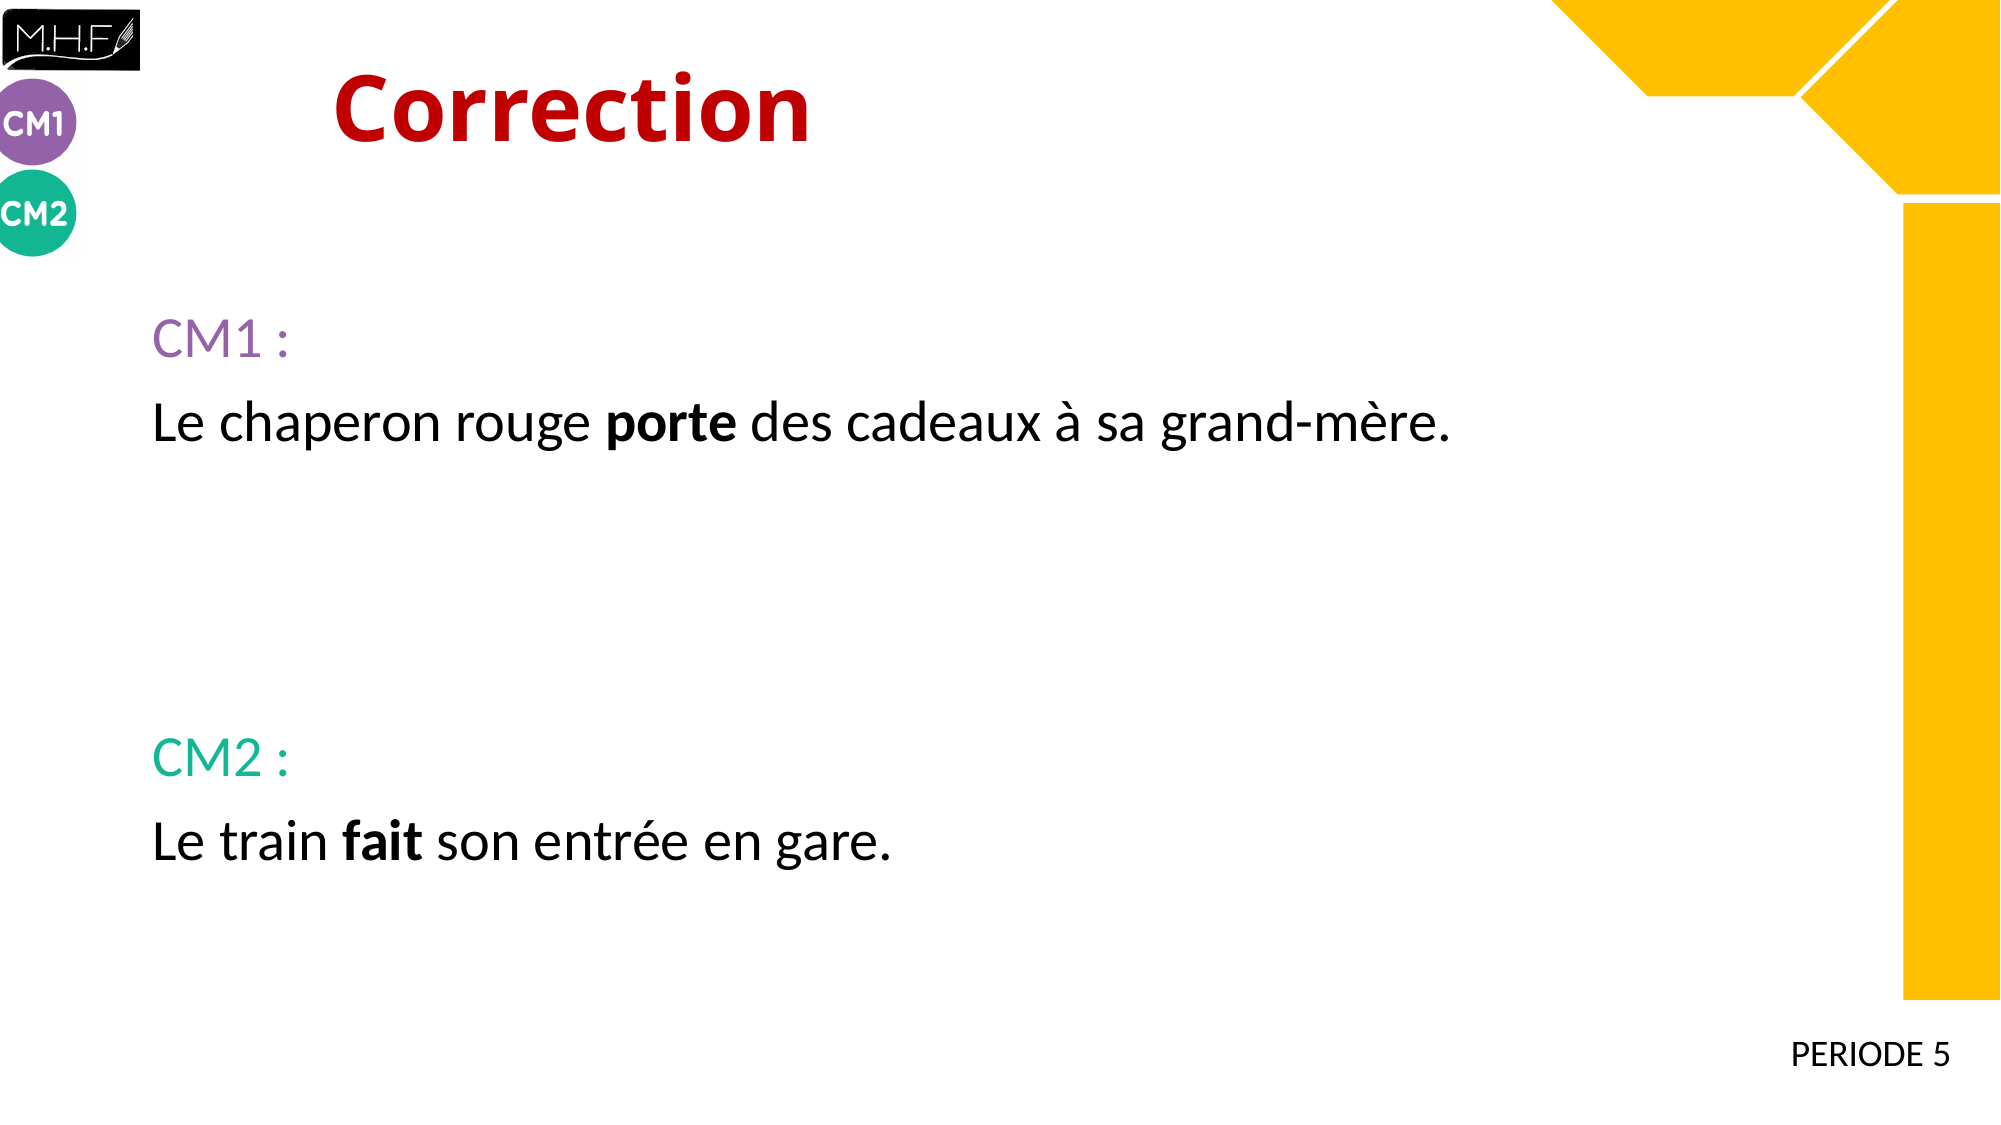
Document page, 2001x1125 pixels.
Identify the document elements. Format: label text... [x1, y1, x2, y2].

picture [0, 7, 140, 259]
text_box [1549, 0, 1892, 98]
list CM1 : Le chaperon rouge porte des cadeaux à sa grand-mère. CM2 : Le train fait son entrée en gare. [137, 299, 1863, 1014]
text_box [1902, 202, 2000, 1001]
text_box PERIODE 5 [1362, 1021, 1967, 1125]
title Correction [316, 3, 1863, 221]
text_box [1799, 0, 2000, 196]
